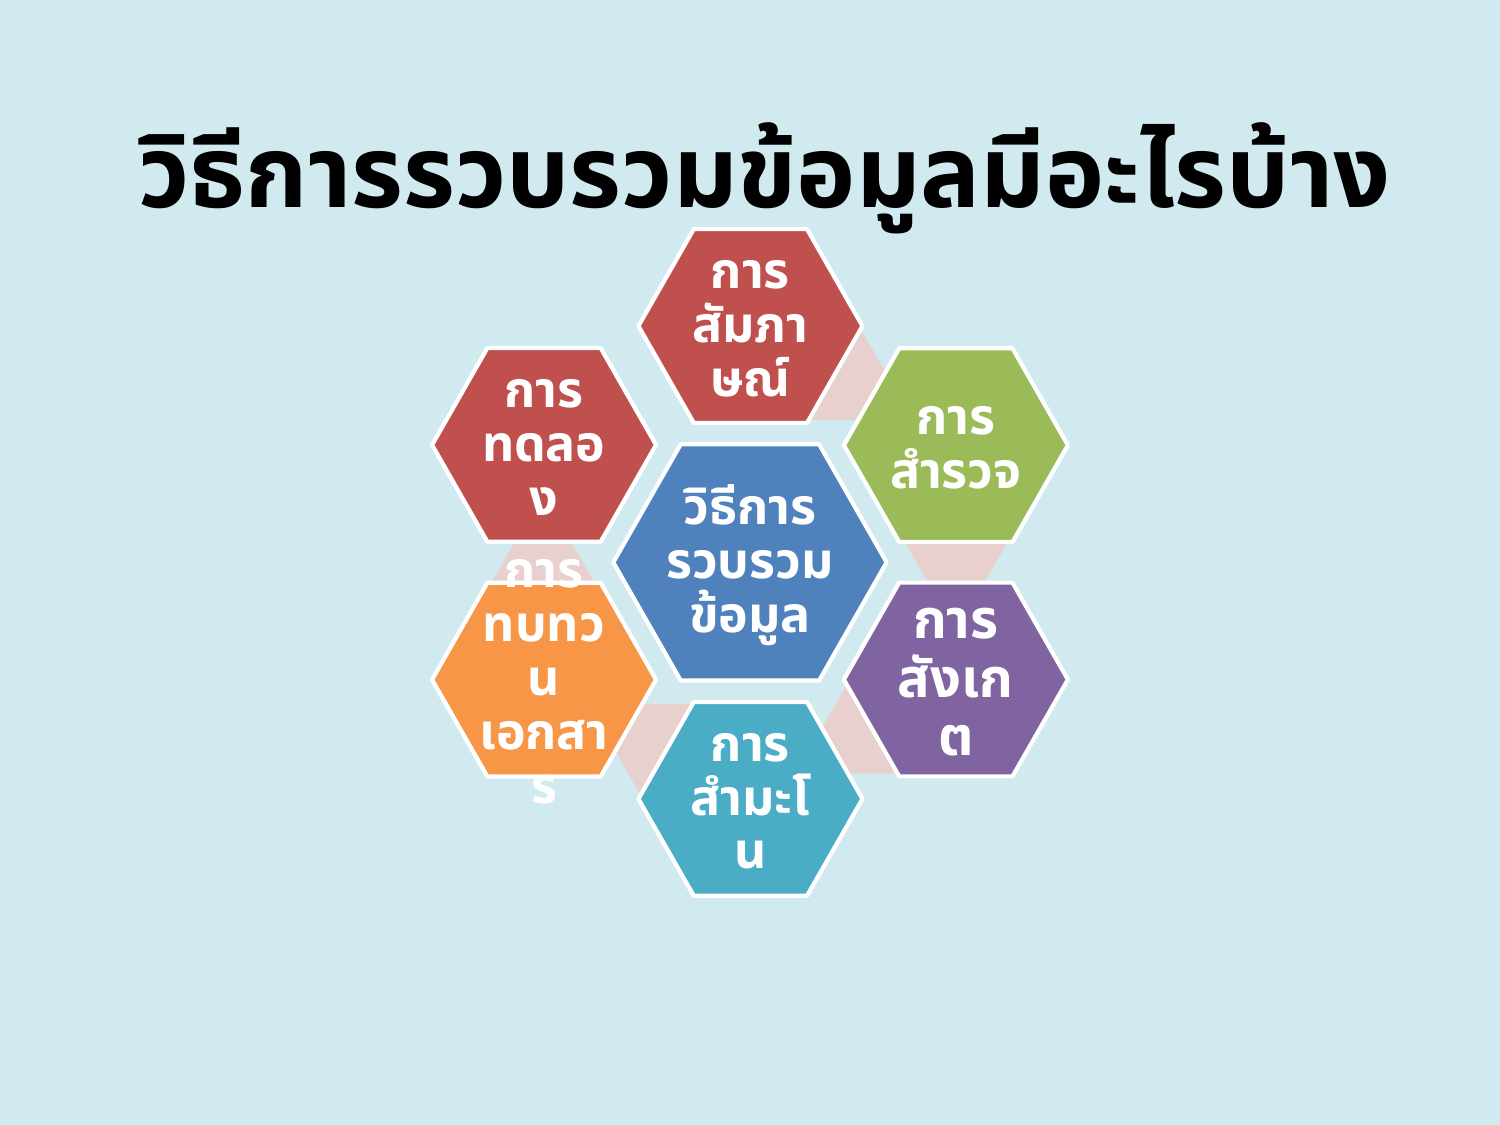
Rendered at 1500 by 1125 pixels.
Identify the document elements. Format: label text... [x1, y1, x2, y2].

title วิธีการรวบรวมข้อมูลมีอะไรบ้าง [29, 45, 1500, 291]
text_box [249, 228, 1251, 897]
